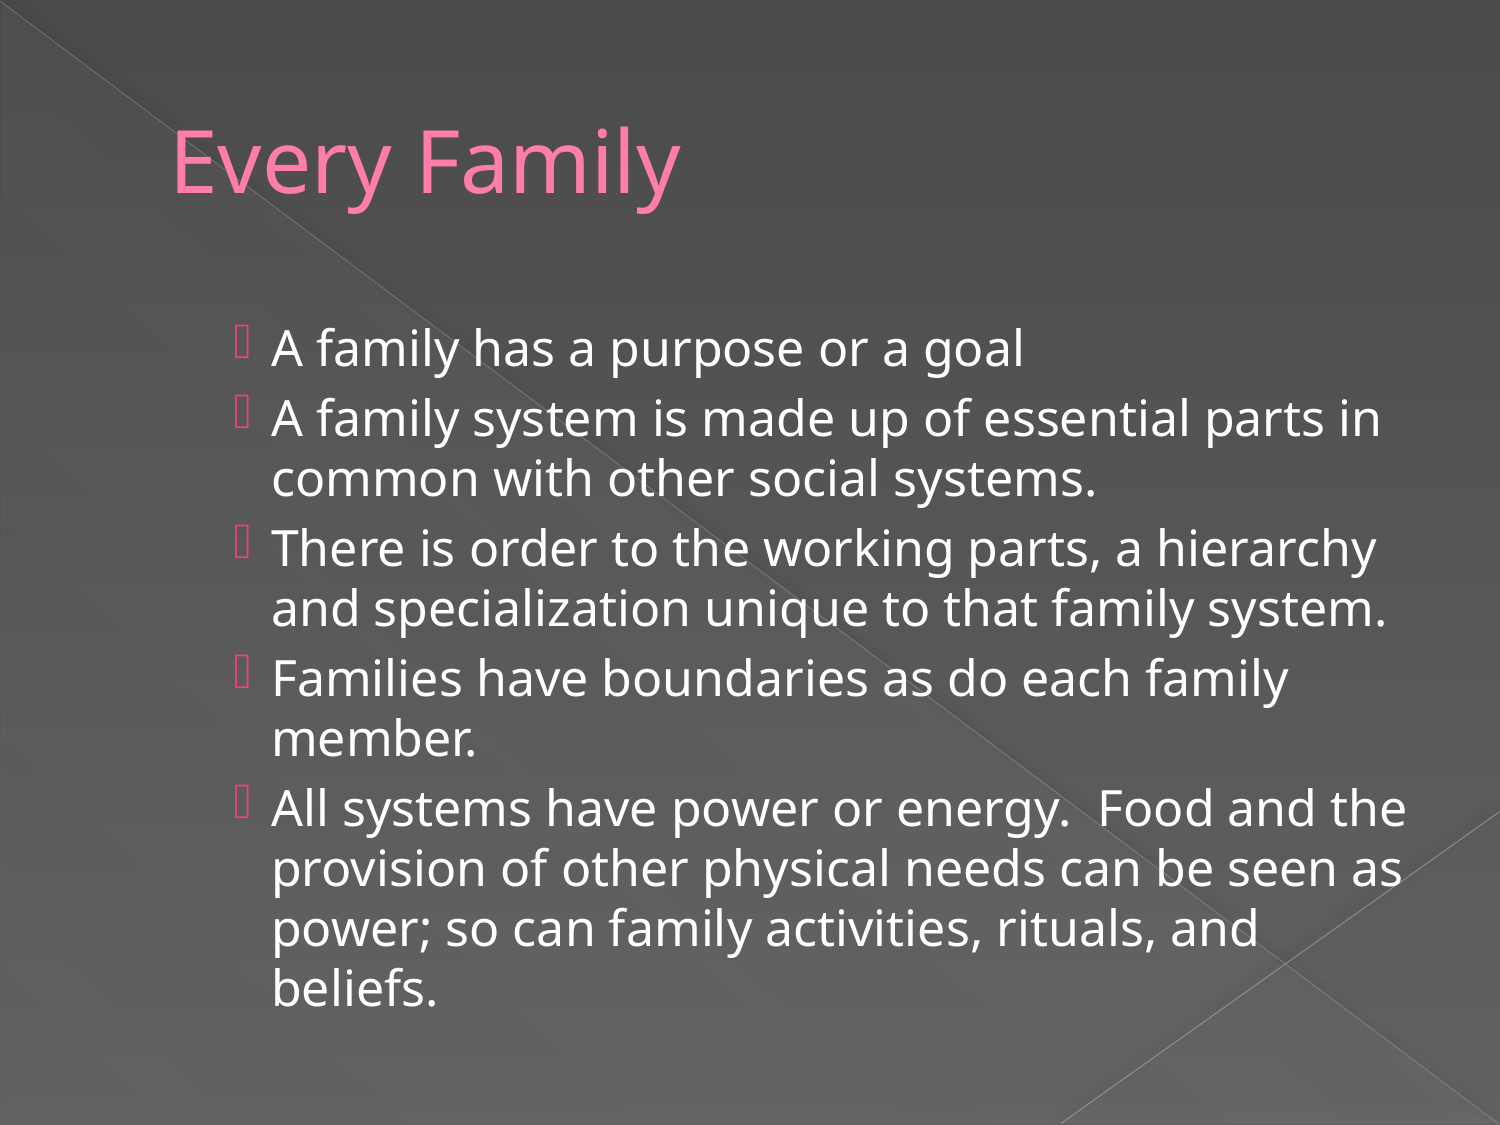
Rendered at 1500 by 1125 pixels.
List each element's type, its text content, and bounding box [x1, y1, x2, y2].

title Every Family [75, 43, 1425, 274]
list A family has a purpose or a goal A family system is made up of essential parts in common with other social systems. There is order to the working parts, a hierarchy and specialization unique to that family system. Families have boundaries as do each family member. All systems have power or energy. Food and the provision of other physical needs can be seen as power; so can family activities, rituals, and beliefs. [75, 308, 1425, 1059]
